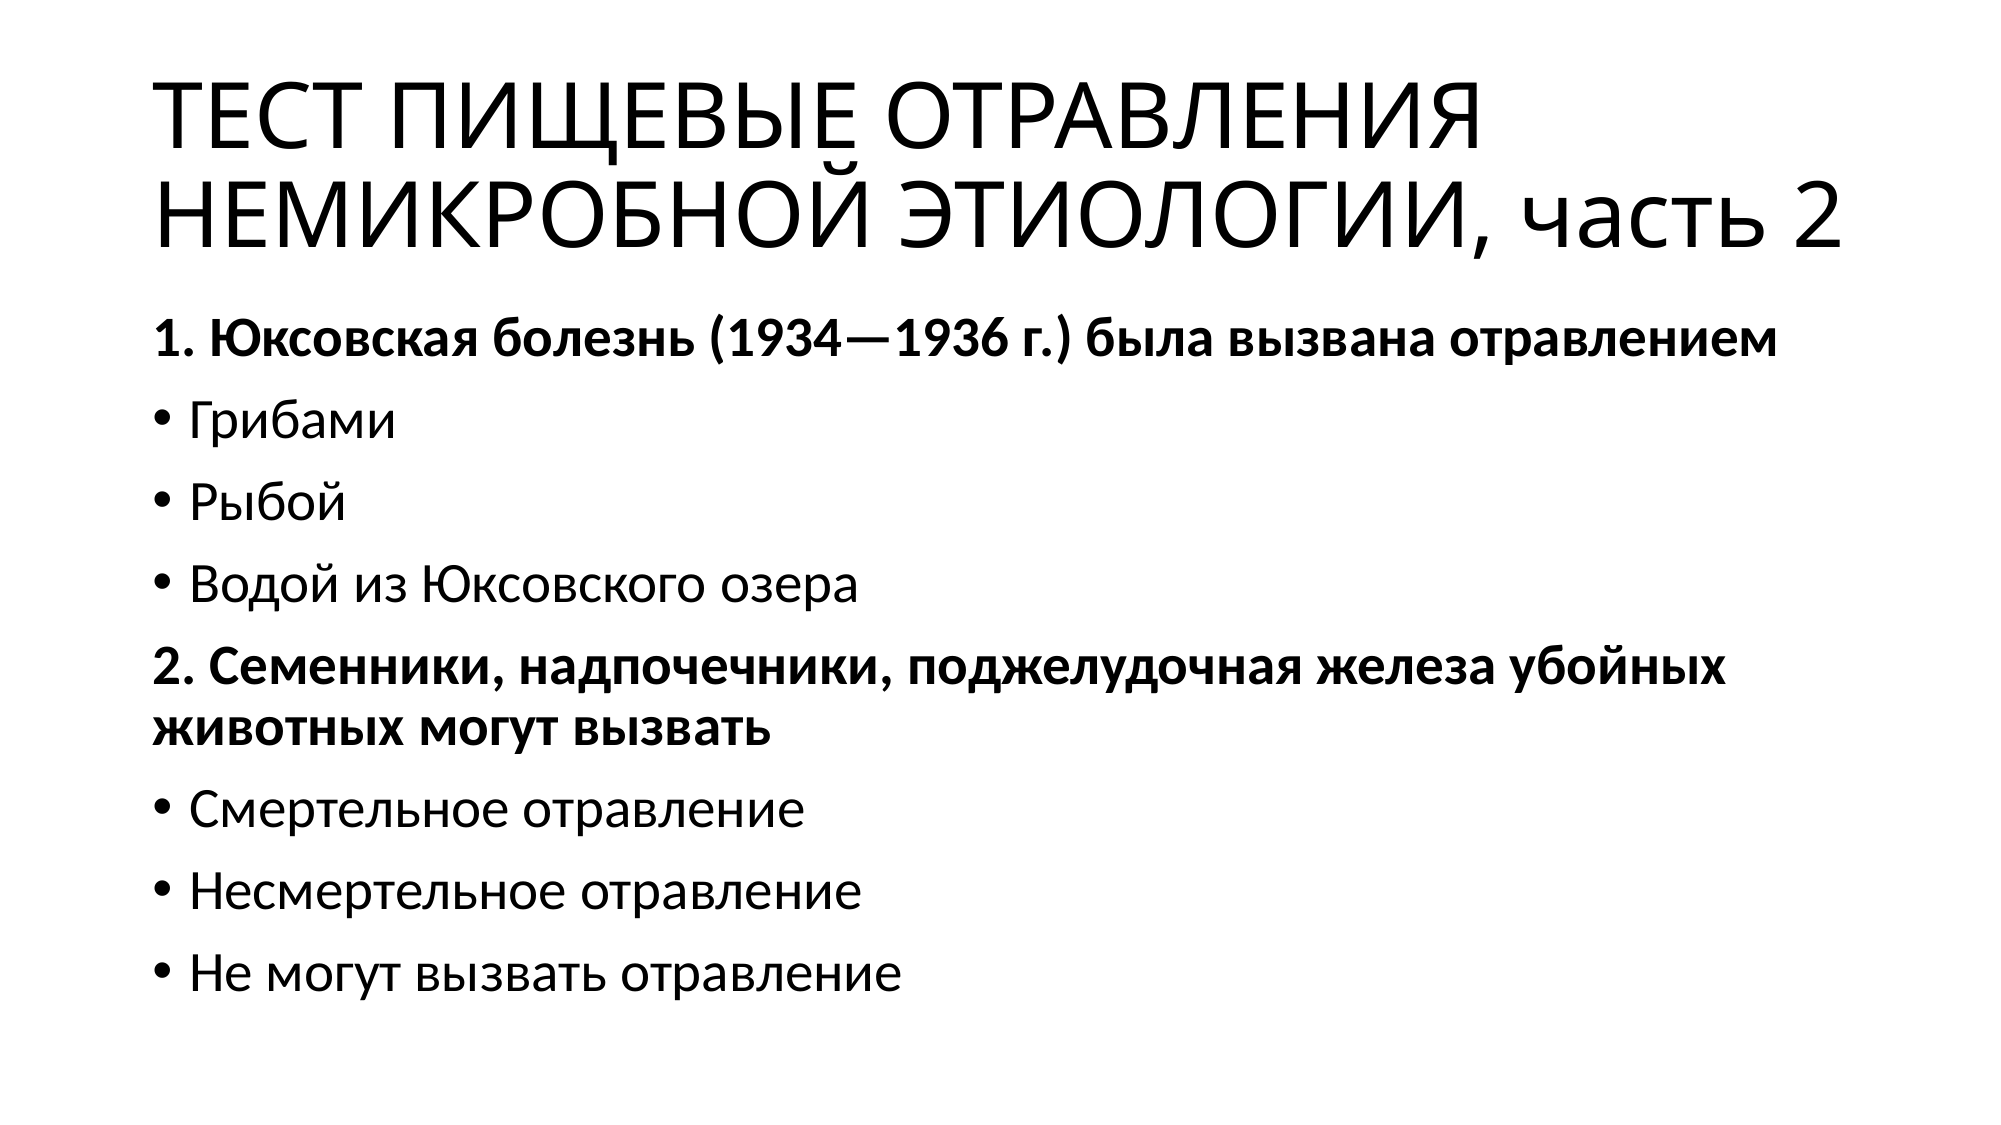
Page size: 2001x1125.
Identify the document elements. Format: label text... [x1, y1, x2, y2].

title ТЕСТ ПИЩЕВЫЕ ОТРАВЛЕНИЯ НЕМИКРОБНОЙ ЭТИОЛОГИИ, часть 2 [137, 59, 1863, 278]
list 1. Юксовская болезнь (1934—1936 г.) была вызвана отравлением Грибами Рыбой Водой из Юксовского озера 2. Семенники, надпочечники, поджелудочная железа убойных животных могут вызвать Смертельное отравление Несмертельное отравление Не могут вызвать отравление [137, 299, 1863, 1014]
